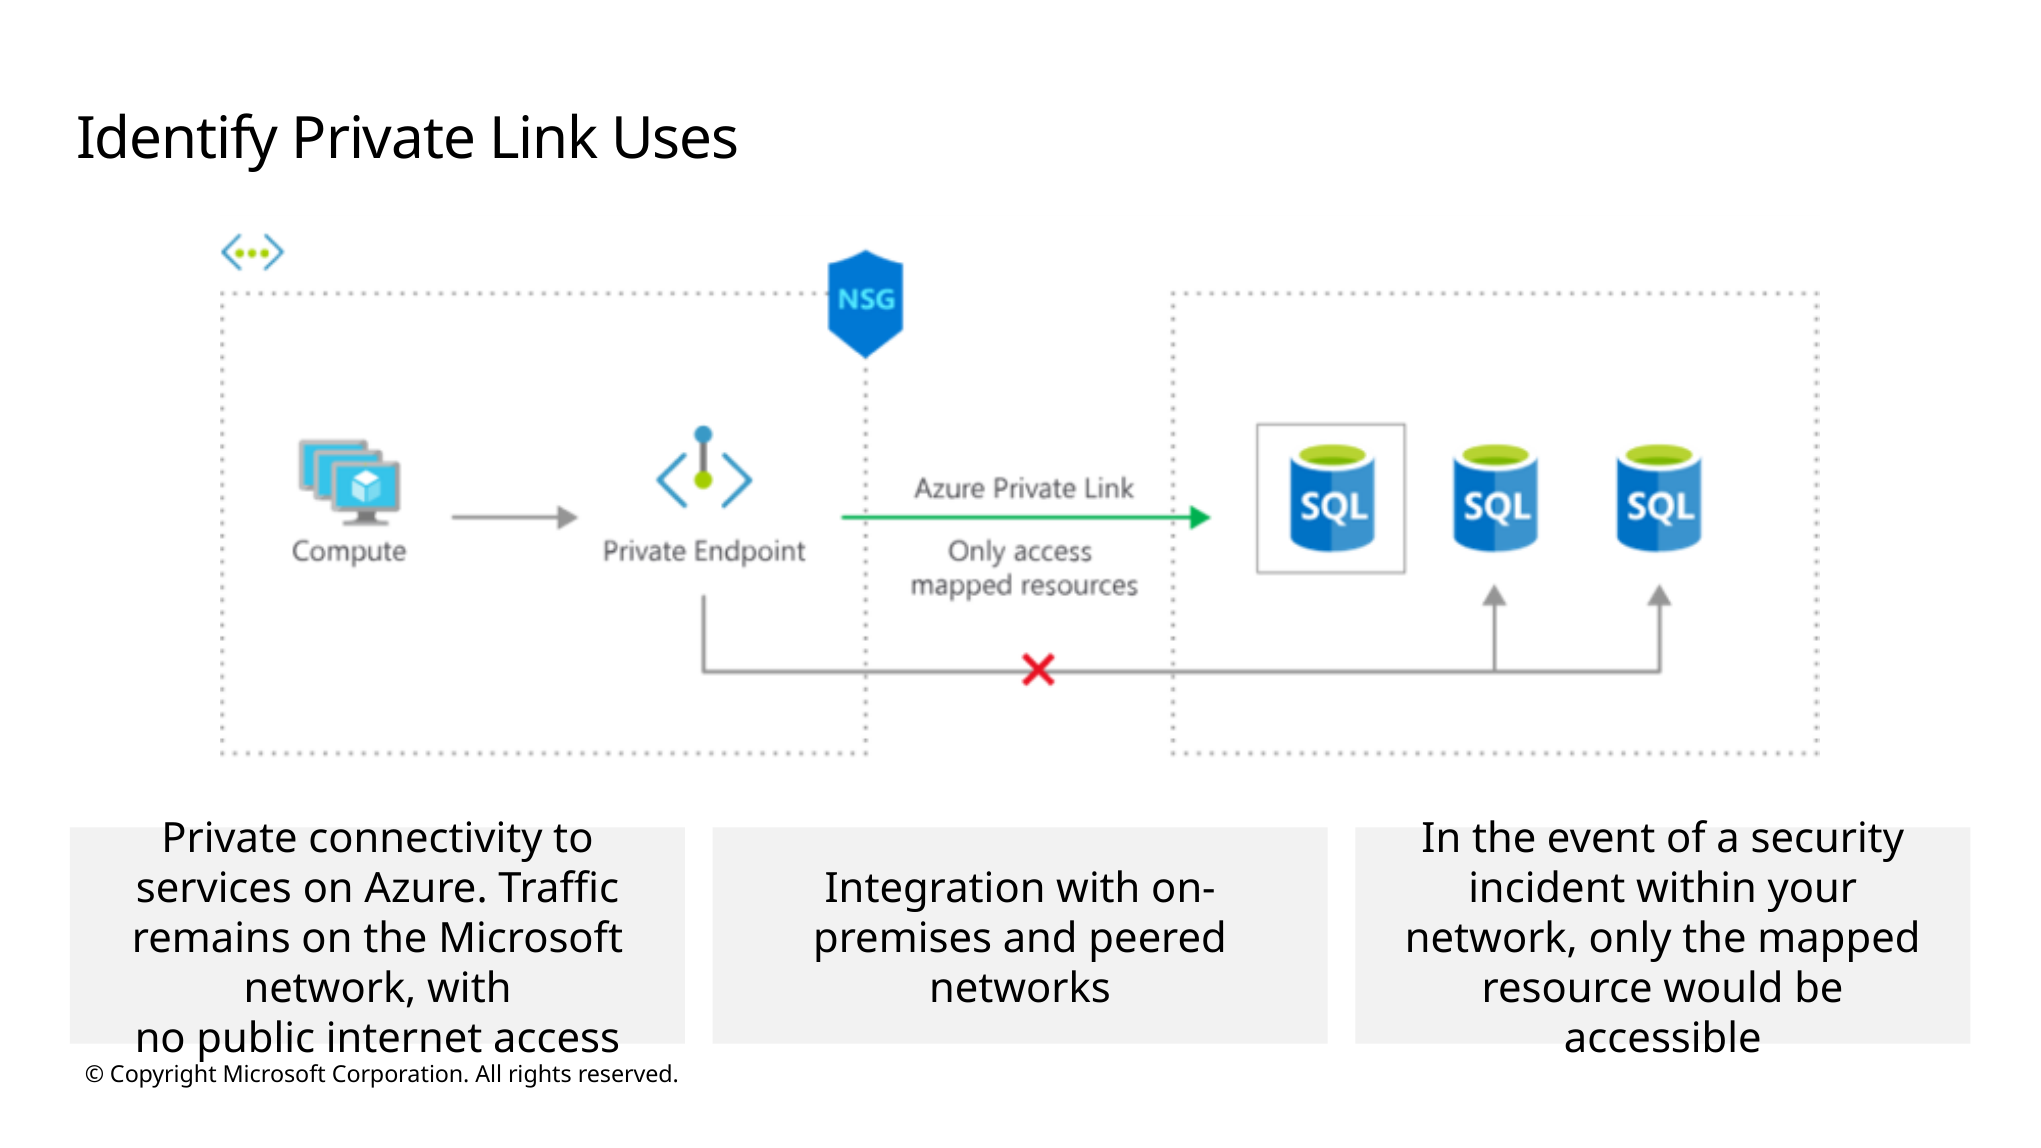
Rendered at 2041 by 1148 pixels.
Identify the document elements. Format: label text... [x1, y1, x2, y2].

picture [220, 214, 1820, 786]
text_box Private connectivity to services on Azure. Traffic remains on the Microsoft network, with no public internet access [69, 827, 685, 1044]
text_box In the event of a security incident within your network, only the mapped resource would be accessible [1355, 827, 1971, 1044]
text_box Integration with on-premises and peered networks [712, 827, 1328, 1044]
title Identify Private Link Uses [76, 93, 1968, 230]
